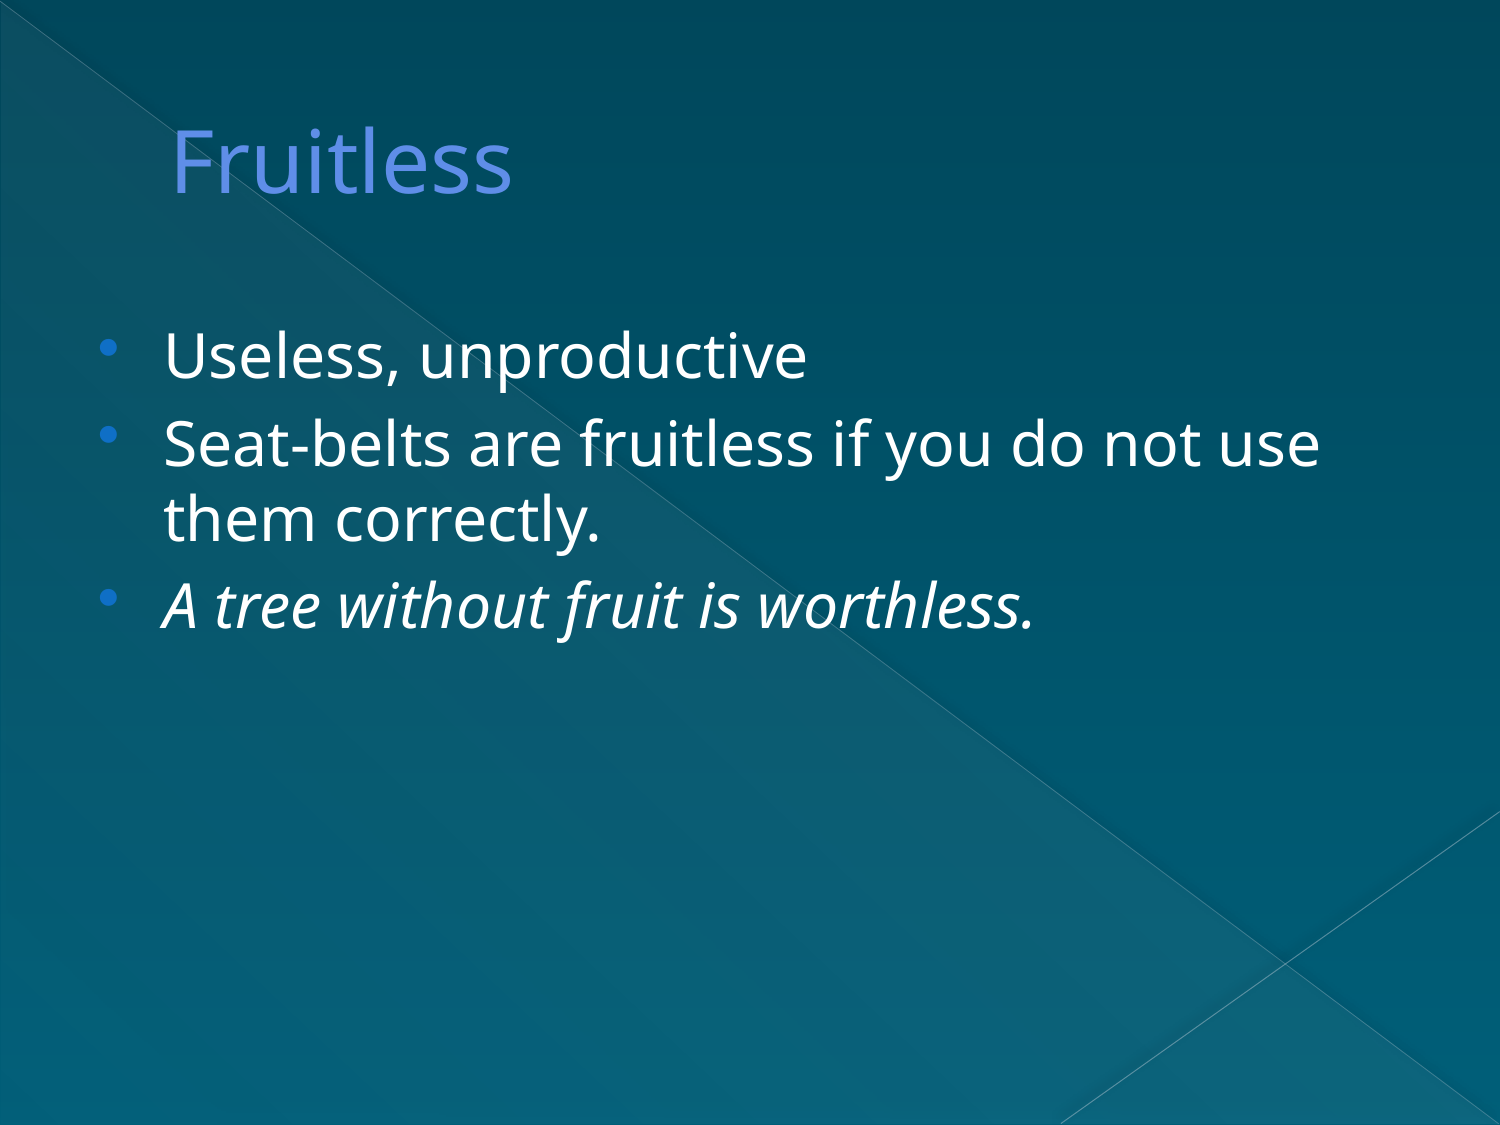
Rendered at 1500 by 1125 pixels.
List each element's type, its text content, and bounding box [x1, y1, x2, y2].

list Useless, unproductive Seat-belts are fruitless if you do not use them correctly. A tree without fruit is worthless. [75, 308, 1425, 1059]
title Fruitless [75, 43, 1425, 274]
